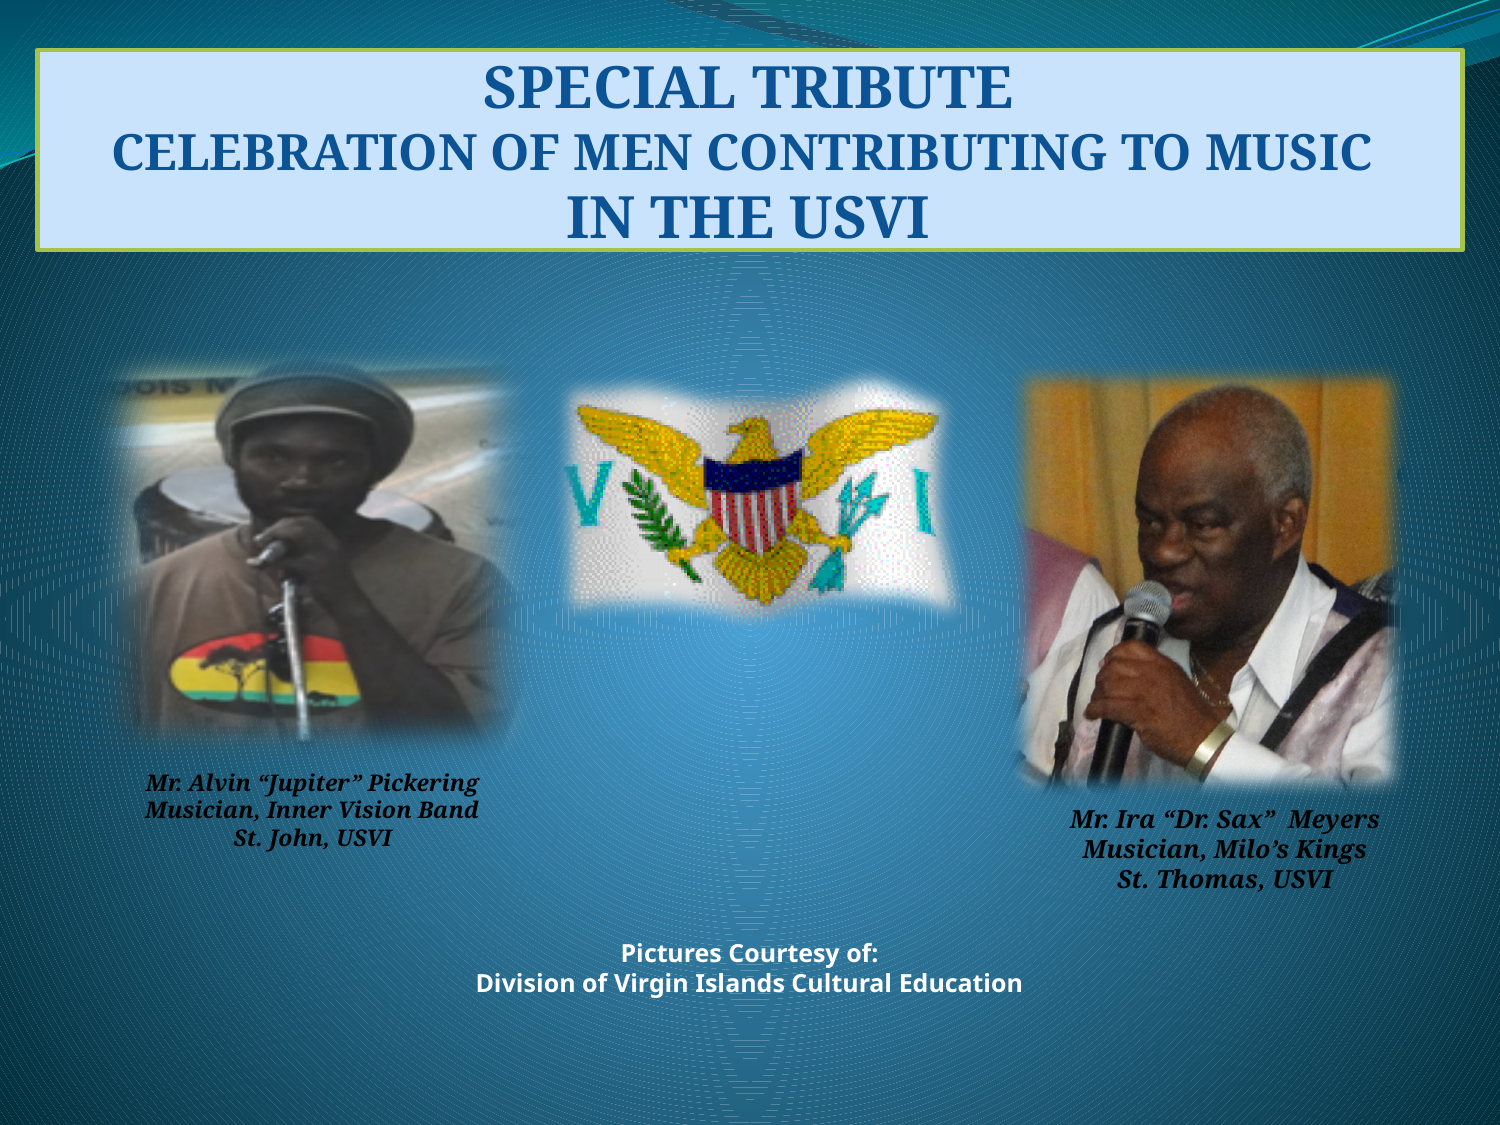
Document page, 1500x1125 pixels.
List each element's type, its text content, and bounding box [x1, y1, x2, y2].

text_box Pictures Courtesy of: Division of Virgin Islands Cultural Education [74, 929, 1425, 1031]
picture [556, 359, 978, 641]
picture [74, 337, 553, 776]
text_box [1012, 797, 1414, 814]
picture [1006, 359, 1409, 801]
text_box Mr. Alvin “Jupiter” Pickering Musician, Inner Vision Band St. John, USVI [112, 788, 513, 875]
title SPECIAL TRIBUTE CELEBRATION OF MEN CONTRIBUTING TO MUSIC IN THE USVI [35, 48, 1465, 252]
text_box Mr. Ira “Dr. Sax” Meyers Musician, Milo’s Kings St. Thomas, USVI [1012, 797, 1438, 898]
